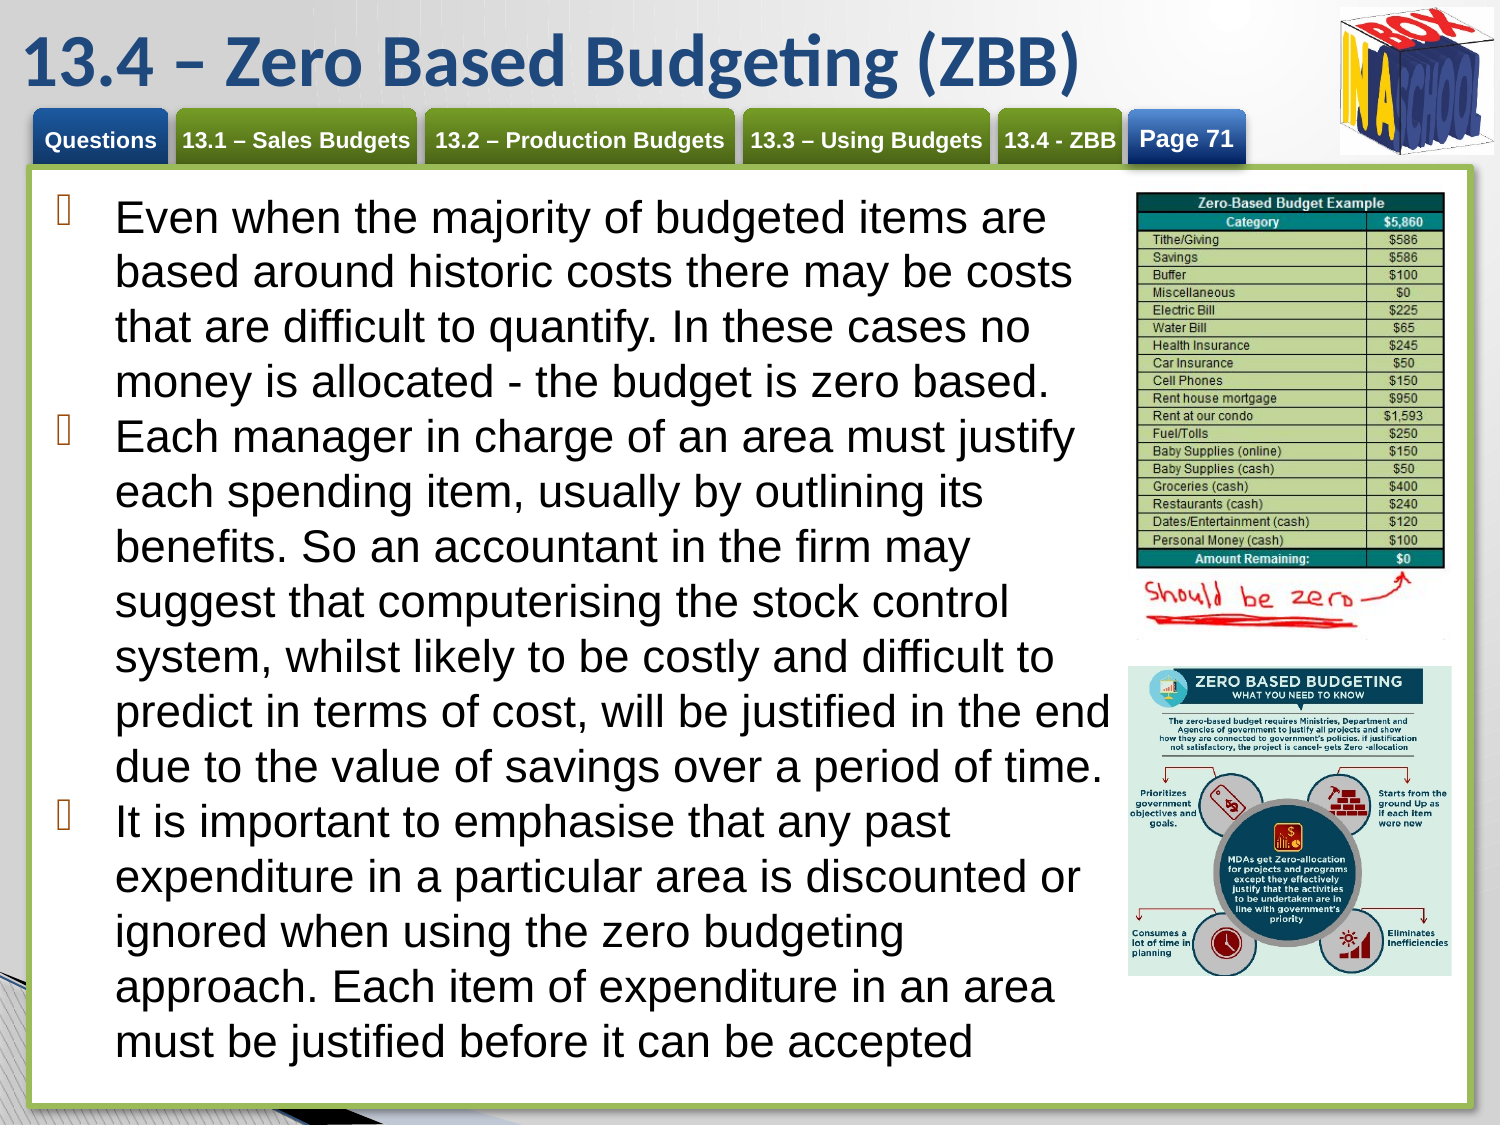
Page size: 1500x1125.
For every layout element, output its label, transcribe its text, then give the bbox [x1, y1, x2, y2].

picture [1127, 184, 1452, 640]
text_box Page 71 [1127, 109, 1247, 165]
picture [1340, 7, 1495, 155]
picture [281, 1114, 303, 1125]
picture [1127, 665, 1452, 977]
text_box Even when the majority of budgeted items are based around historic costs there may be costs that are difficult to quantify. In these cases no money is allocated - the budget is zero based. Each manager in charge of an area must justify each spending item, usually by outlining its benefits. So an accountant in the firm may suggest that computerising the stock control system, whilst likely to be costly and difficult to predict in terms of cost, will be justified in the end due to the value of savings over a period of time. It is important to emphasise that any past expenditure in a particular area is discounted or ignored when using the zero budgeting approach. Each item of expenditure in an area must be justified before it can be accepted [41, 179, 1128, 1075]
title 13.4 – Zero Based Budgeting (ZBB) [5, 11, 1270, 102]
